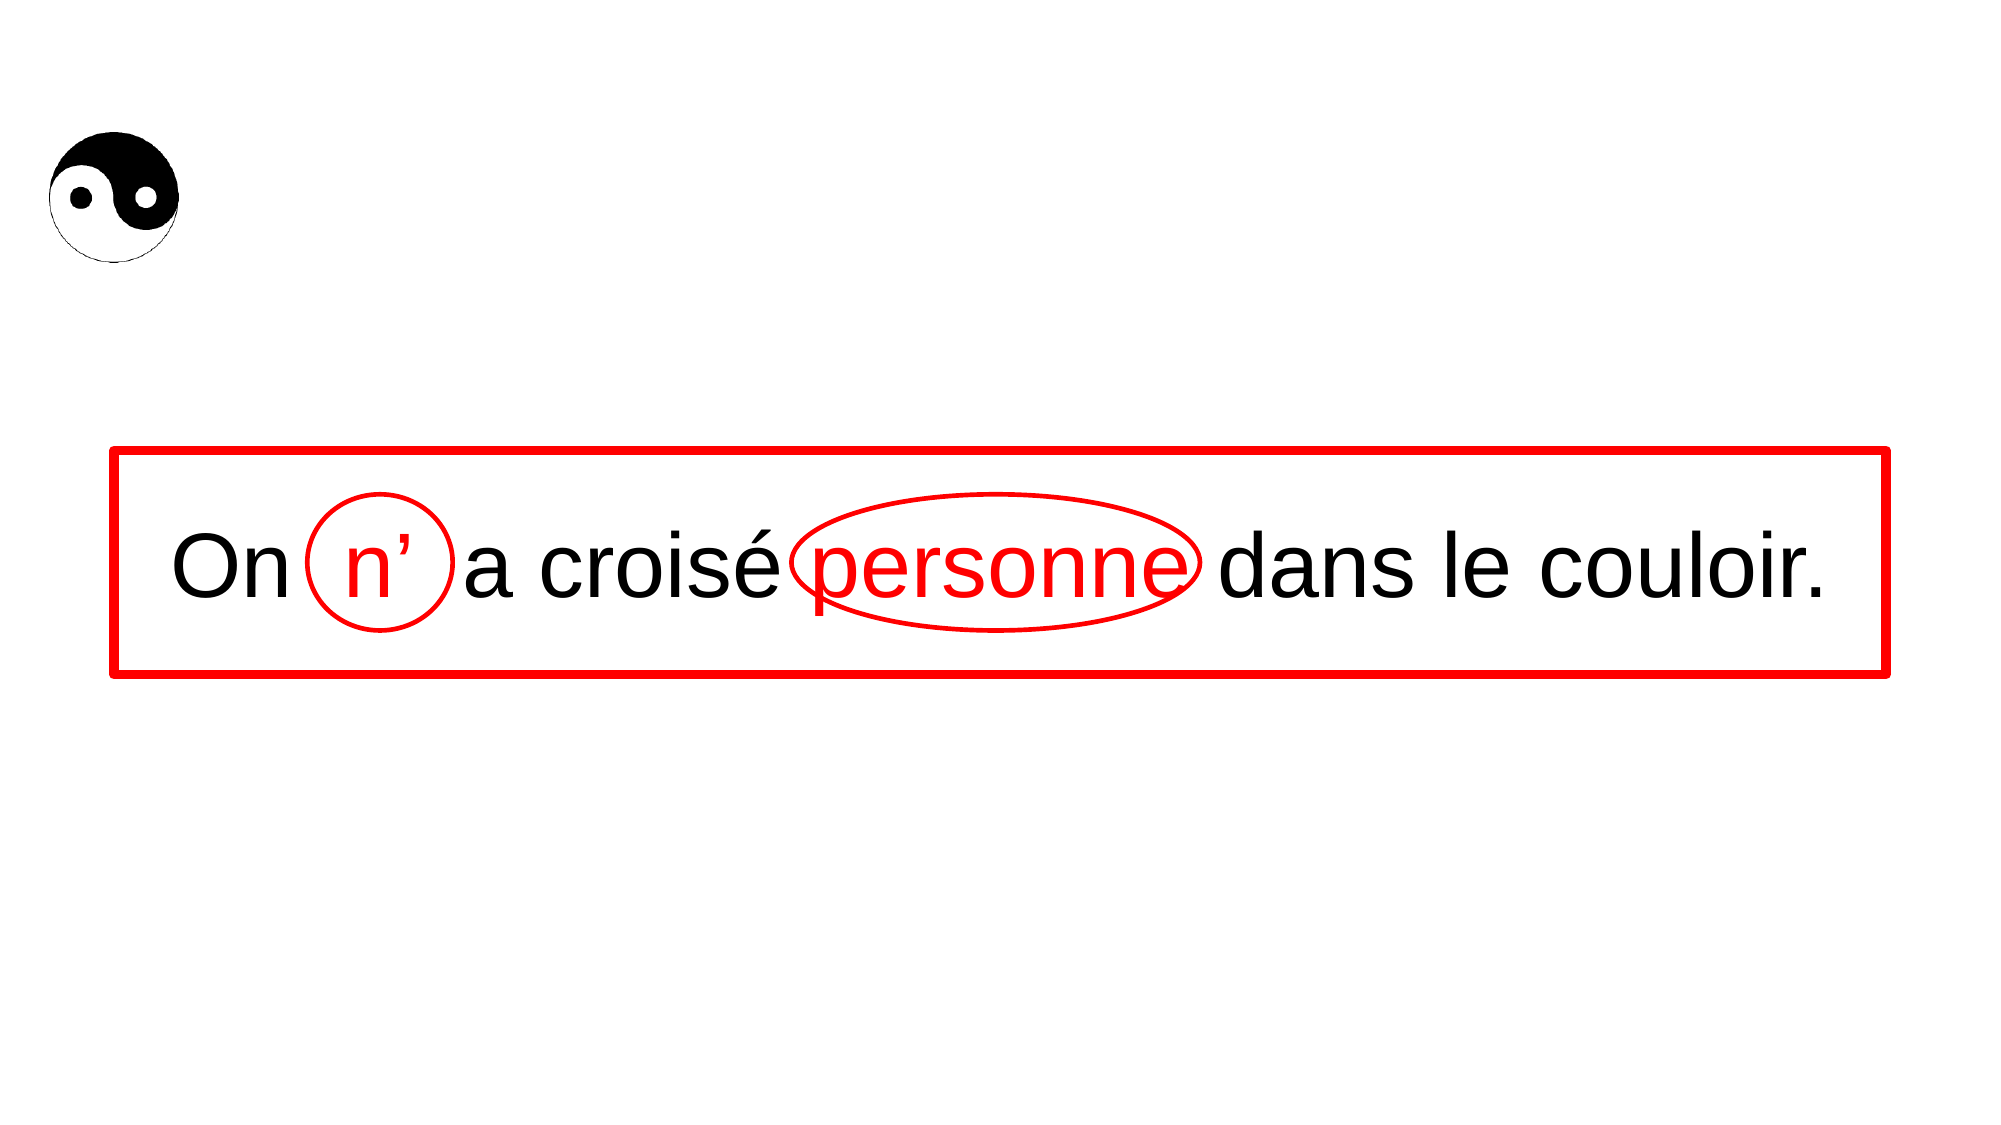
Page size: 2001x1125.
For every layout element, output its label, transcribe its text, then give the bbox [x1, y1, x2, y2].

text_box [790, 493, 1202, 632]
text_box [306, 493, 454, 632]
list On n’ a croisé personne dans le couloir. [114, 450, 1886, 675]
picture [45, 129, 182, 266]
